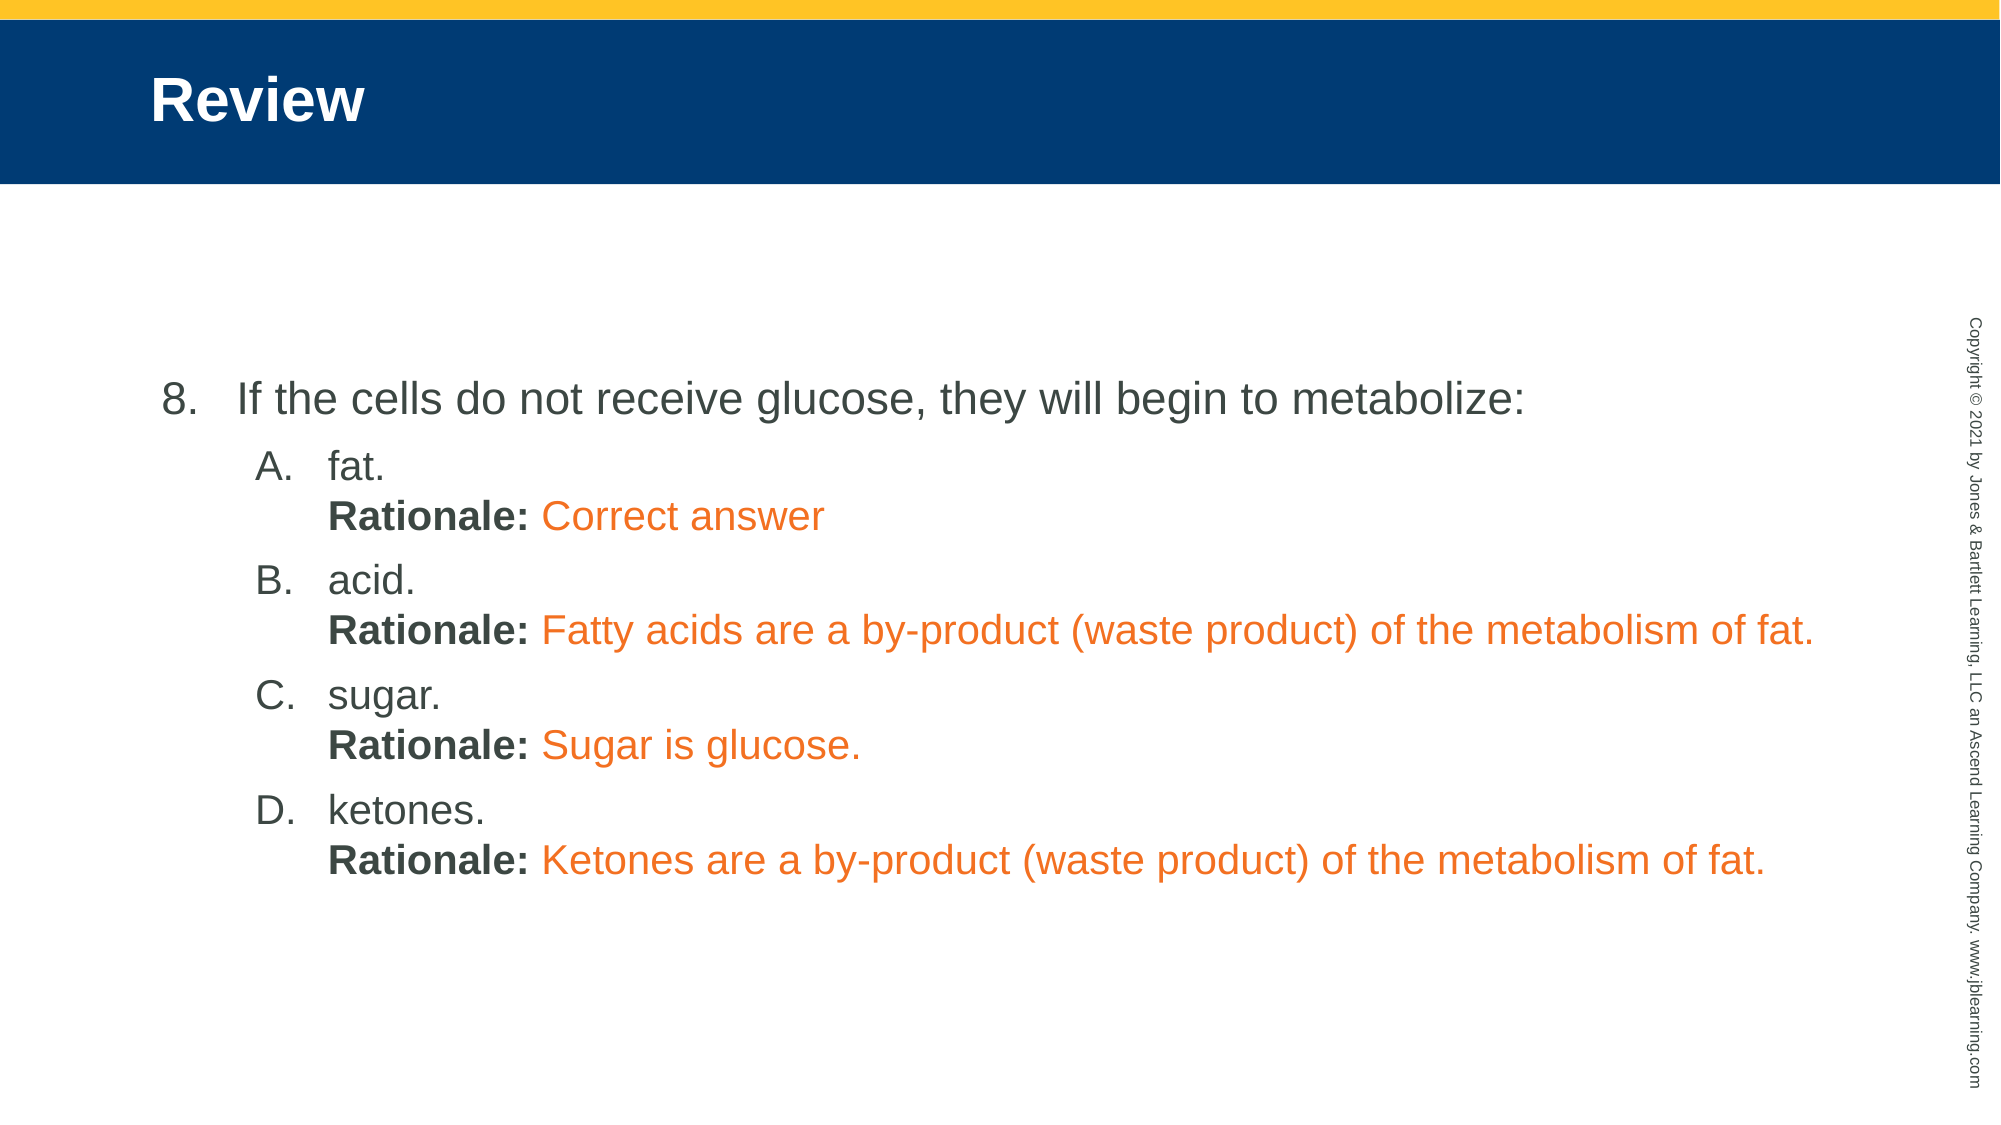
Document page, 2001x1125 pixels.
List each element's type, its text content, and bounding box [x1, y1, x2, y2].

title Review [0, 19, 2000, 185]
list If the cells do not receive glucose, they will begin to metabolize: fat. Rationale: Correct answer acid. Rationale: Fatty acids are a by-product (waste product) of the metabolism of fat. sugar. Rationale: Sugar is glucose. ketones. Rationale: Ketones are a by-product (waste product) of the metabolism of fat. [146, 361, 1859, 1016]
